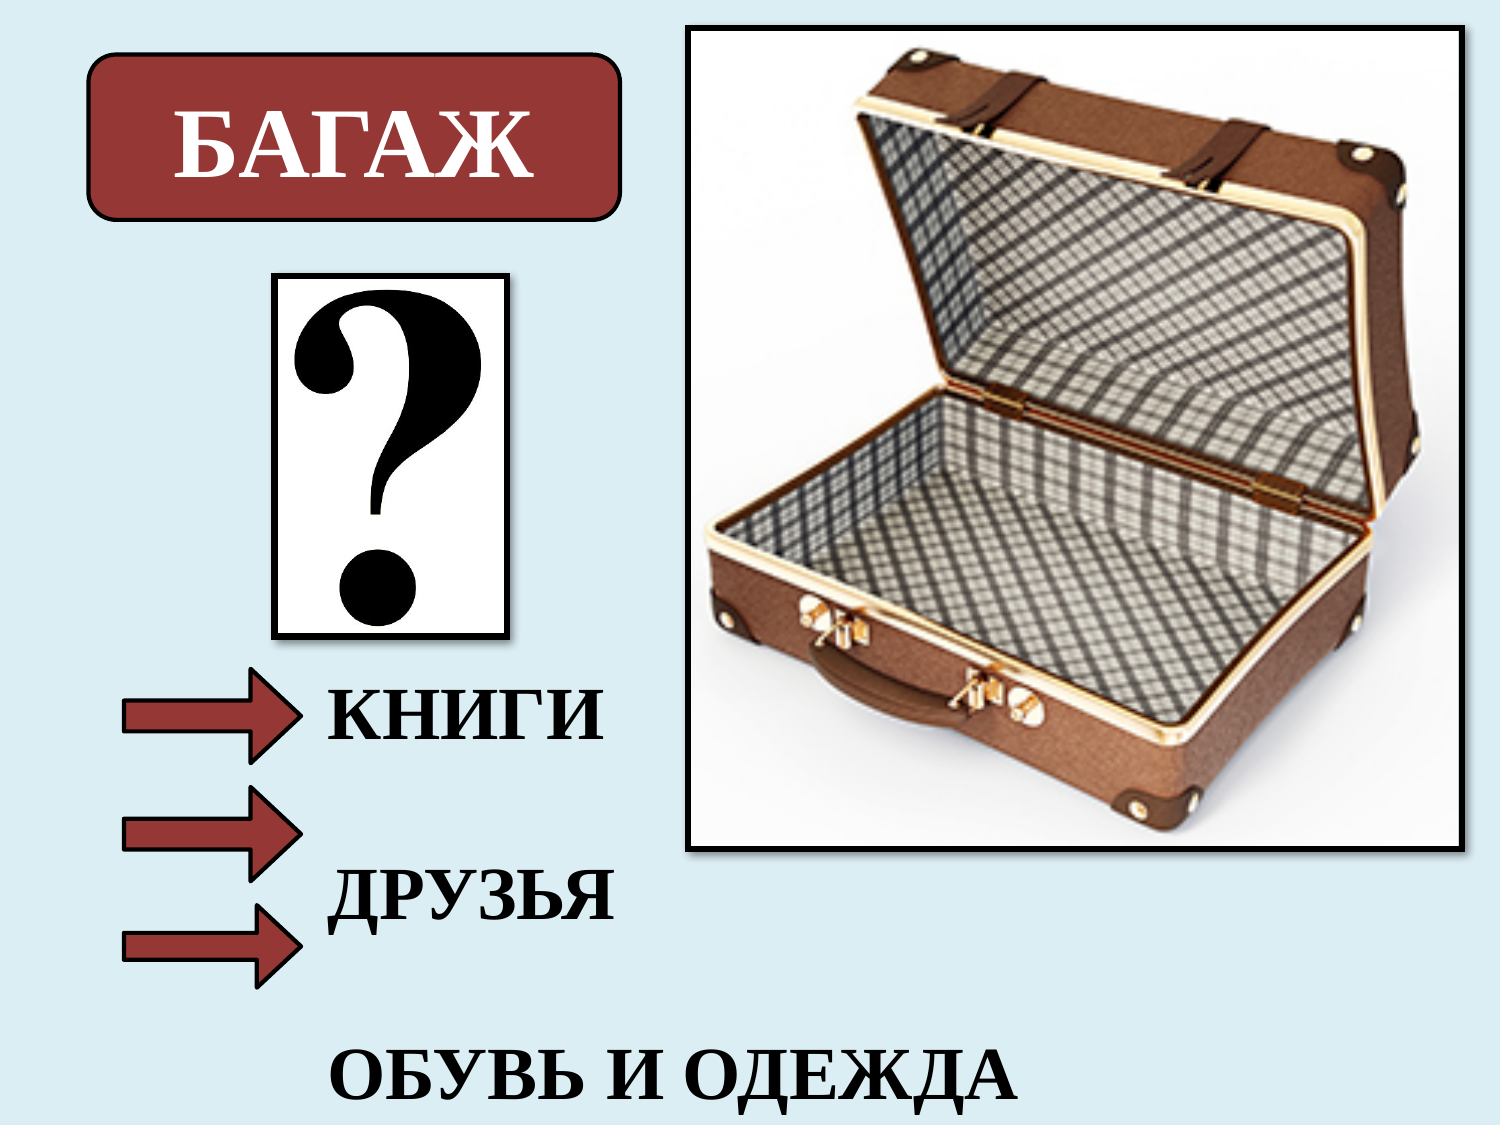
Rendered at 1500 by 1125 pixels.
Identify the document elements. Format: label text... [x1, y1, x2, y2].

text_box БАГАЖ [86, 52, 623, 222]
picture [690, 30, 1459, 846]
picture [277, 278, 505, 634]
text_box [121, 903, 304, 990]
text_box КНИГИ ДРУЗЬЯ ОБУВЬ И ОДЕЖДА [312, 656, 1211, 1122]
text_box [121, 784, 304, 884]
text_box [121, 666, 304, 766]
